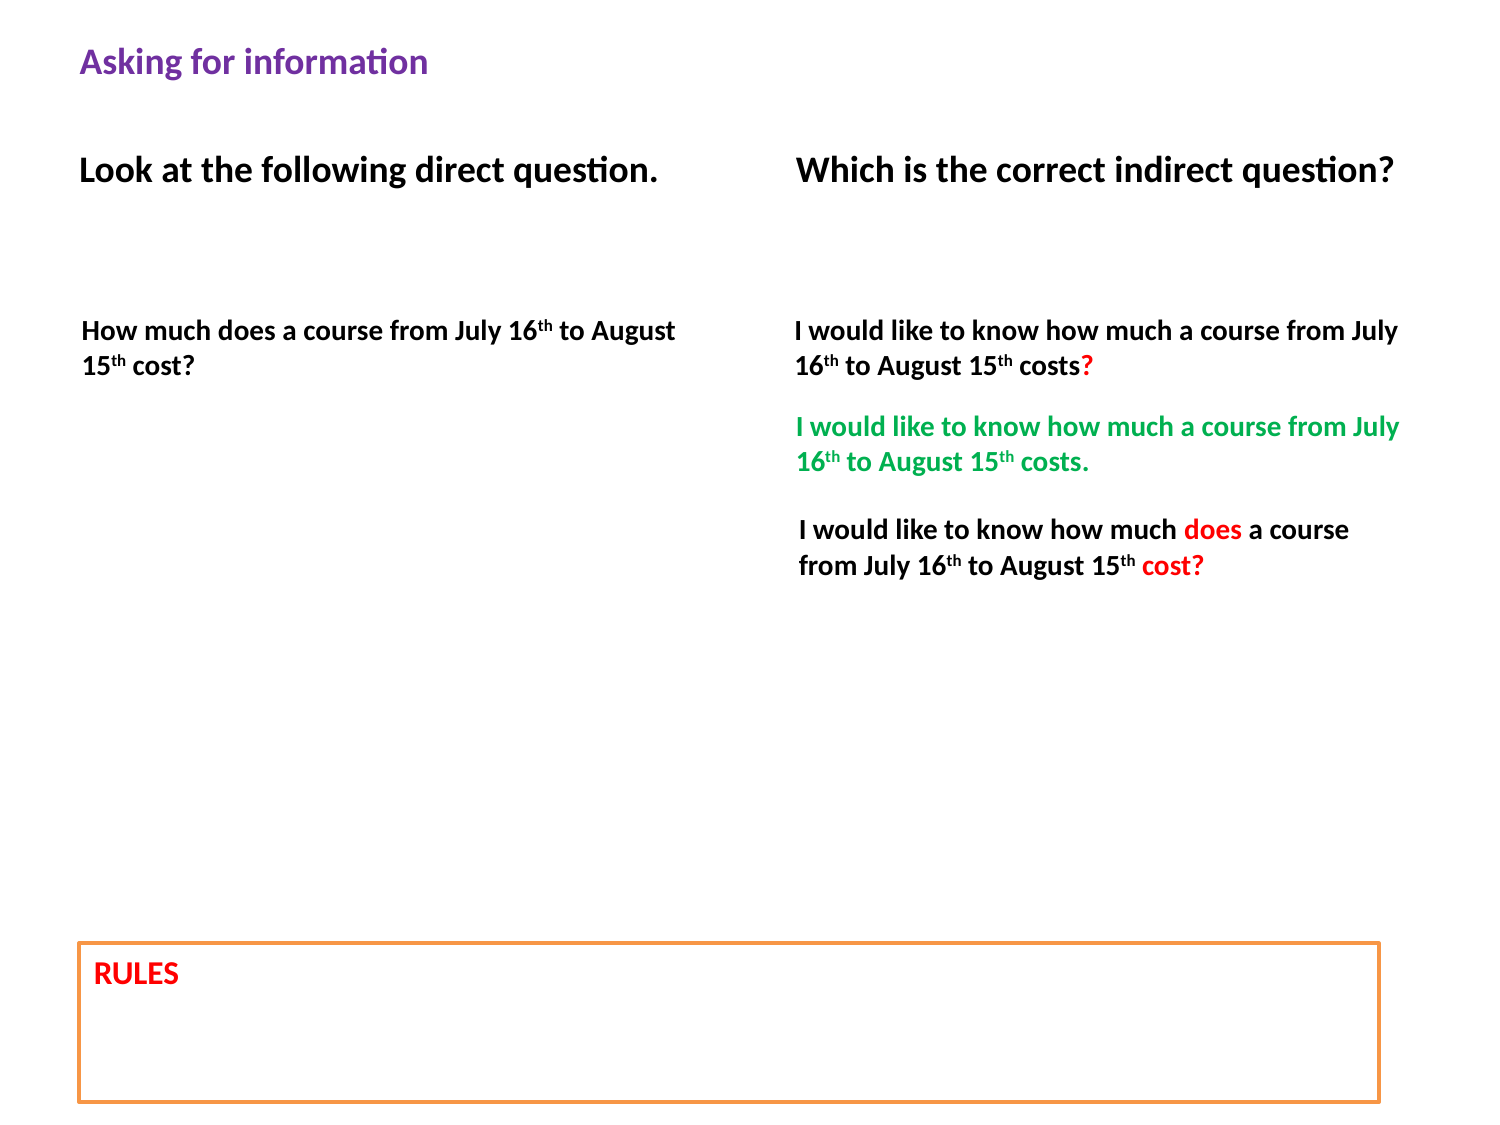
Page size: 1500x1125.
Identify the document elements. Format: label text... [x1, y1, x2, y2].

text_box Which is the correct indirect question? [781, 138, 1422, 198]
text_box Asking for information [64, 29, 609, 90]
text_box [77, 941, 1381, 1104]
text_box I would like to know how much a course from July 16th to August 15th costs? [779, 304, 1420, 389]
text_box Look at the following direct question. [64, 137, 705, 197]
text_box RULES [79, 943, 207, 999]
text_box I would like to know how much does a course from July 16th to August 15th cost? [784, 503, 1425, 589]
text_box How much does a course from July 16th to August 15th cost? [66, 304, 708, 389]
text_box I would like to know how much a course from July 16th to August 15th costs. [781, 399, 1422, 485]
